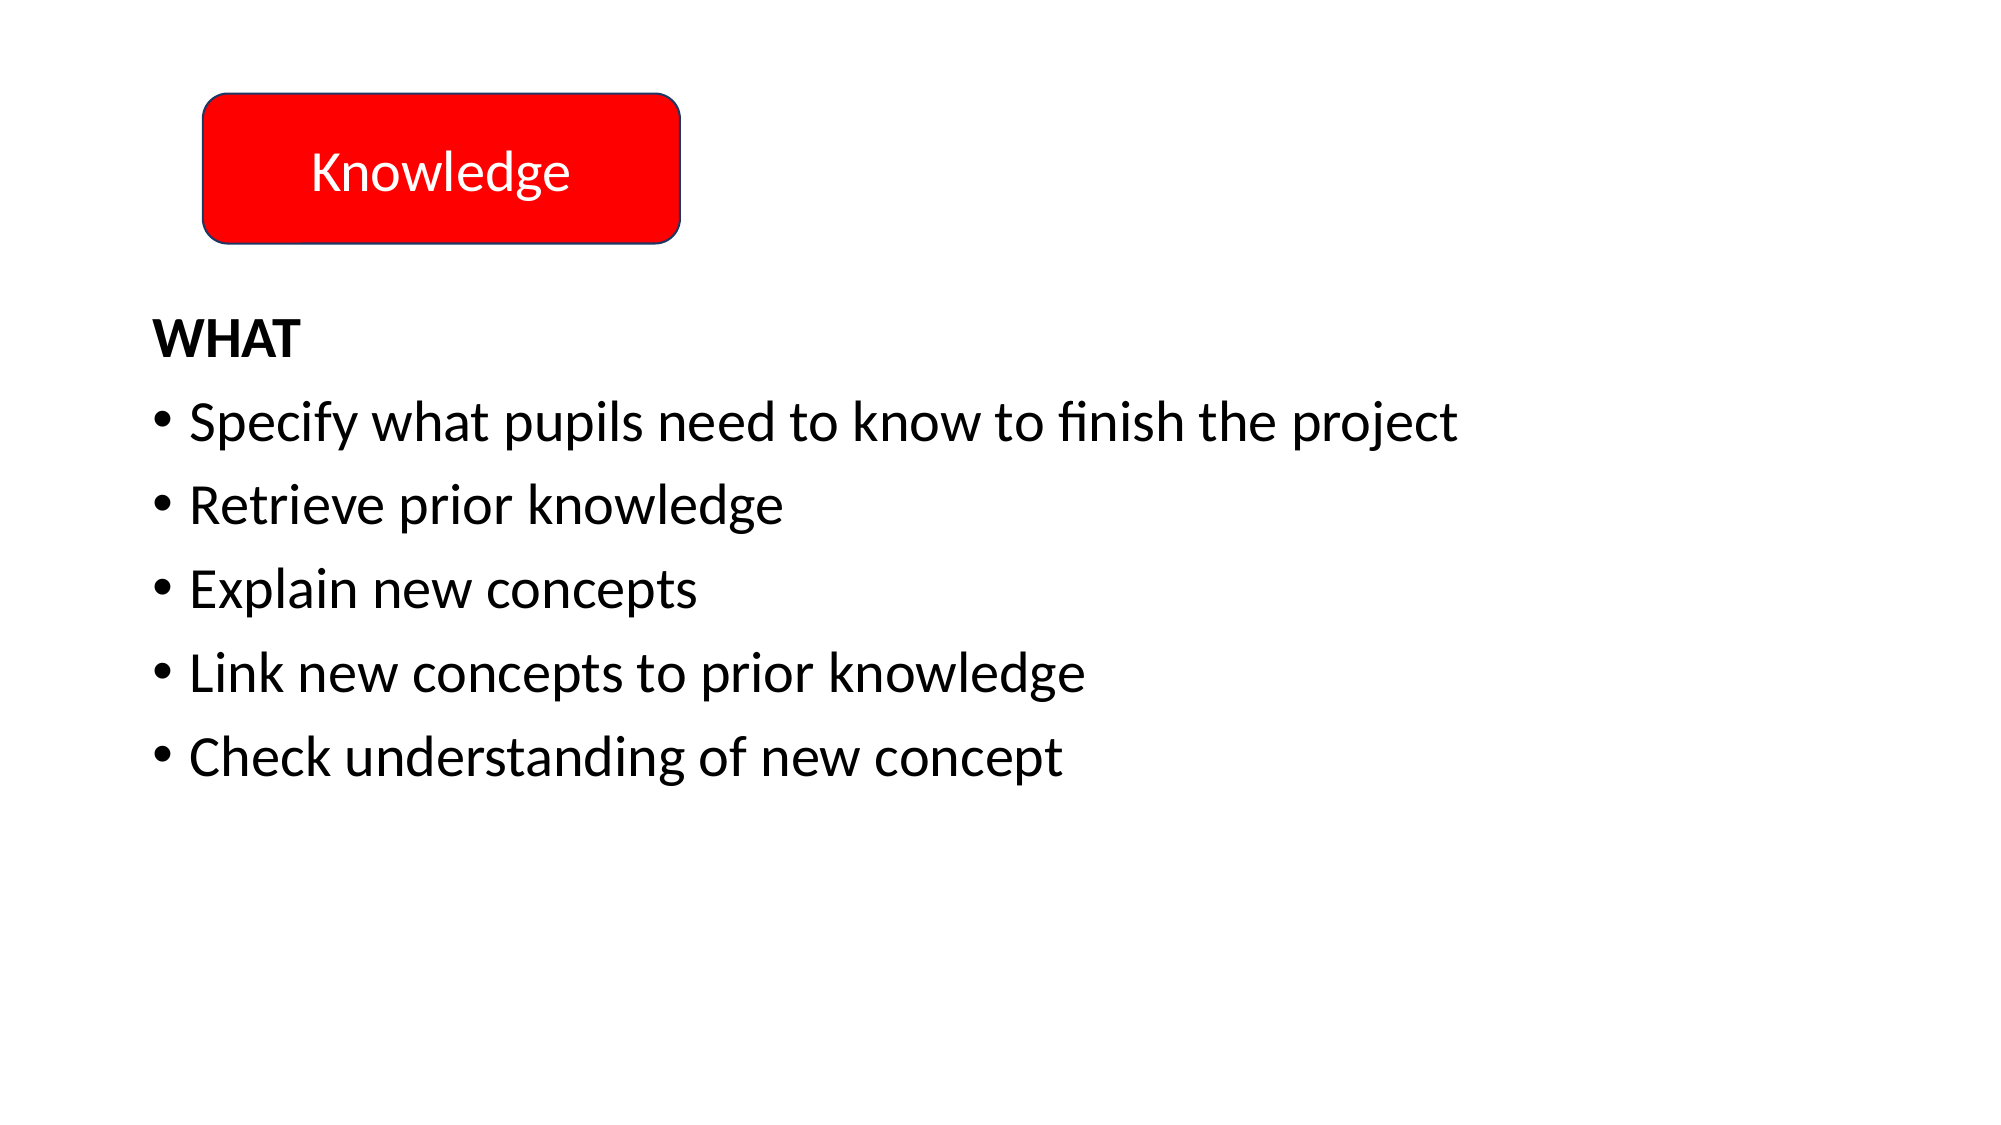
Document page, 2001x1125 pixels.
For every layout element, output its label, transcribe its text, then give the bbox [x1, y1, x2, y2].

list WHAT Specify what pupils need to know to finish the project Retrieve prior knowledge Explain new concepts Link new concepts to prior knowledge Check understanding of new concept [137, 299, 1863, 1014]
text_box Knowledge [202, 93, 680, 244]
